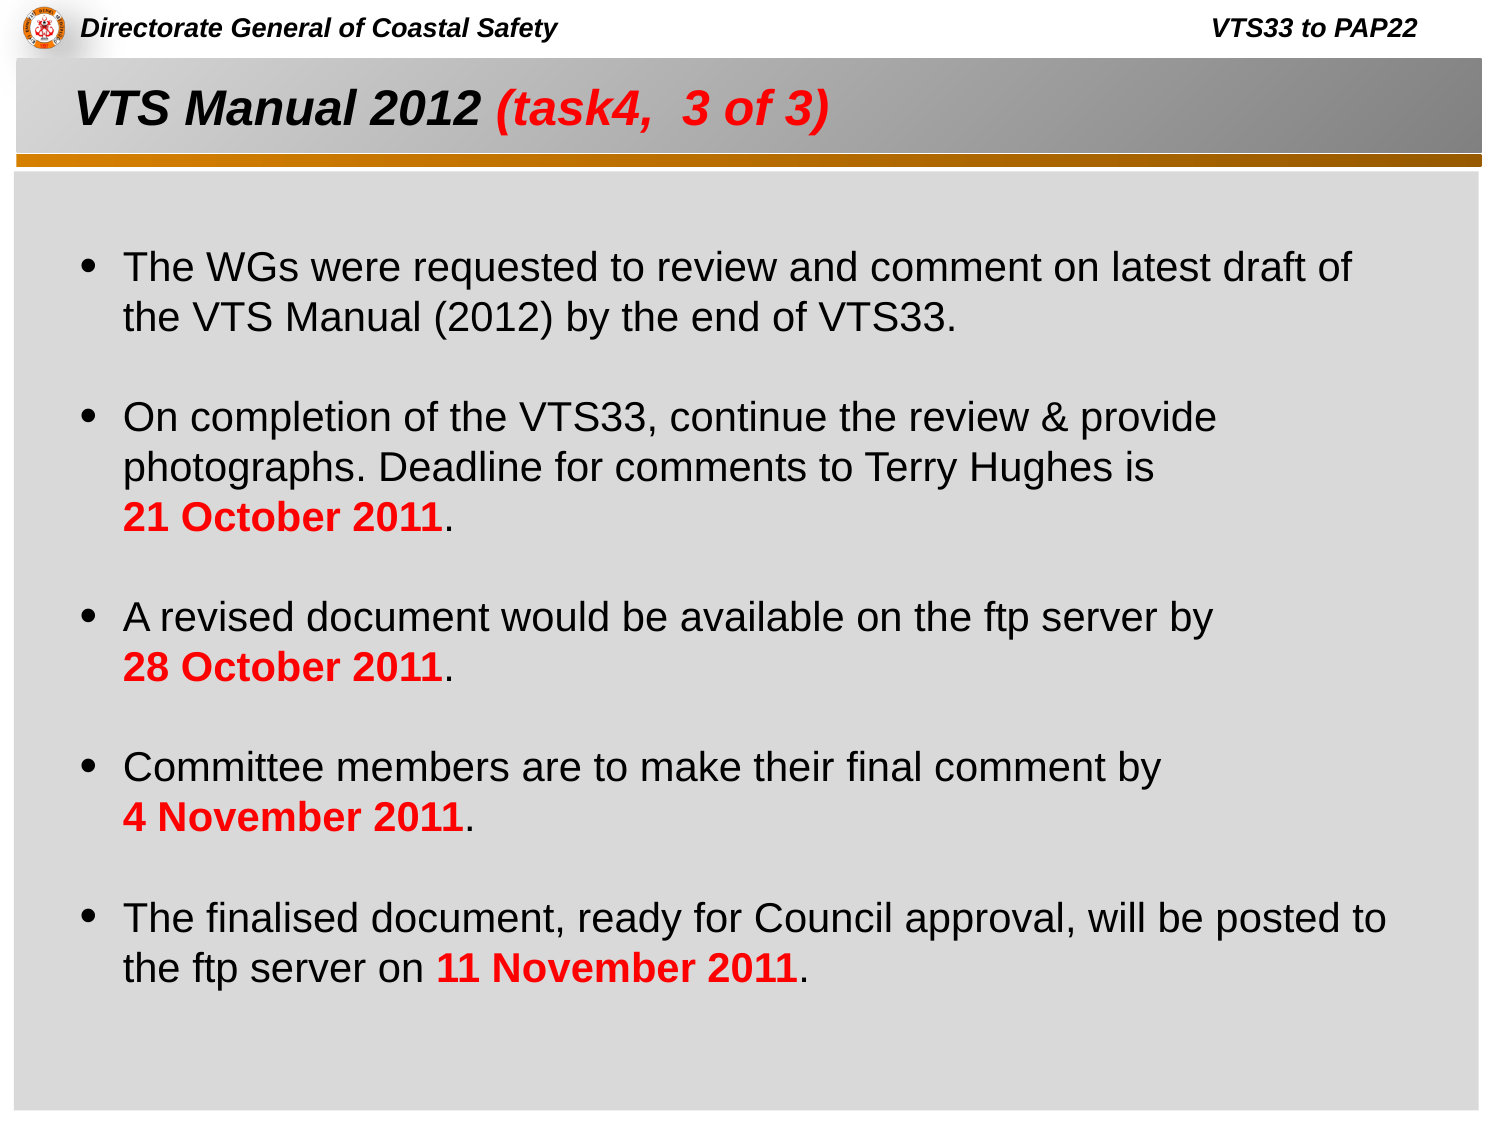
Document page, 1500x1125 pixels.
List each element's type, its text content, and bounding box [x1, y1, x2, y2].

picture [23, 6, 65, 49]
text_box The WGs were requested to review and comment on latest draft of the VTS Manual (2012) by the end of VTS33. On completion of the VTS33, continue the review & provide photographs. Deadline for comments to Terry Hughes is 21 October 2011. A revised document would be available on the ftp server by 28 October 2011. Committee members are to make their final comment by 4 November 2011. The finalised document, ready for Council approval, will be posted to the ftp server on 11 November 2011. [64, 172, 1436, 998]
title VTS Manual 2012 (task4, 3 of 3) [16, 58, 1482, 153]
